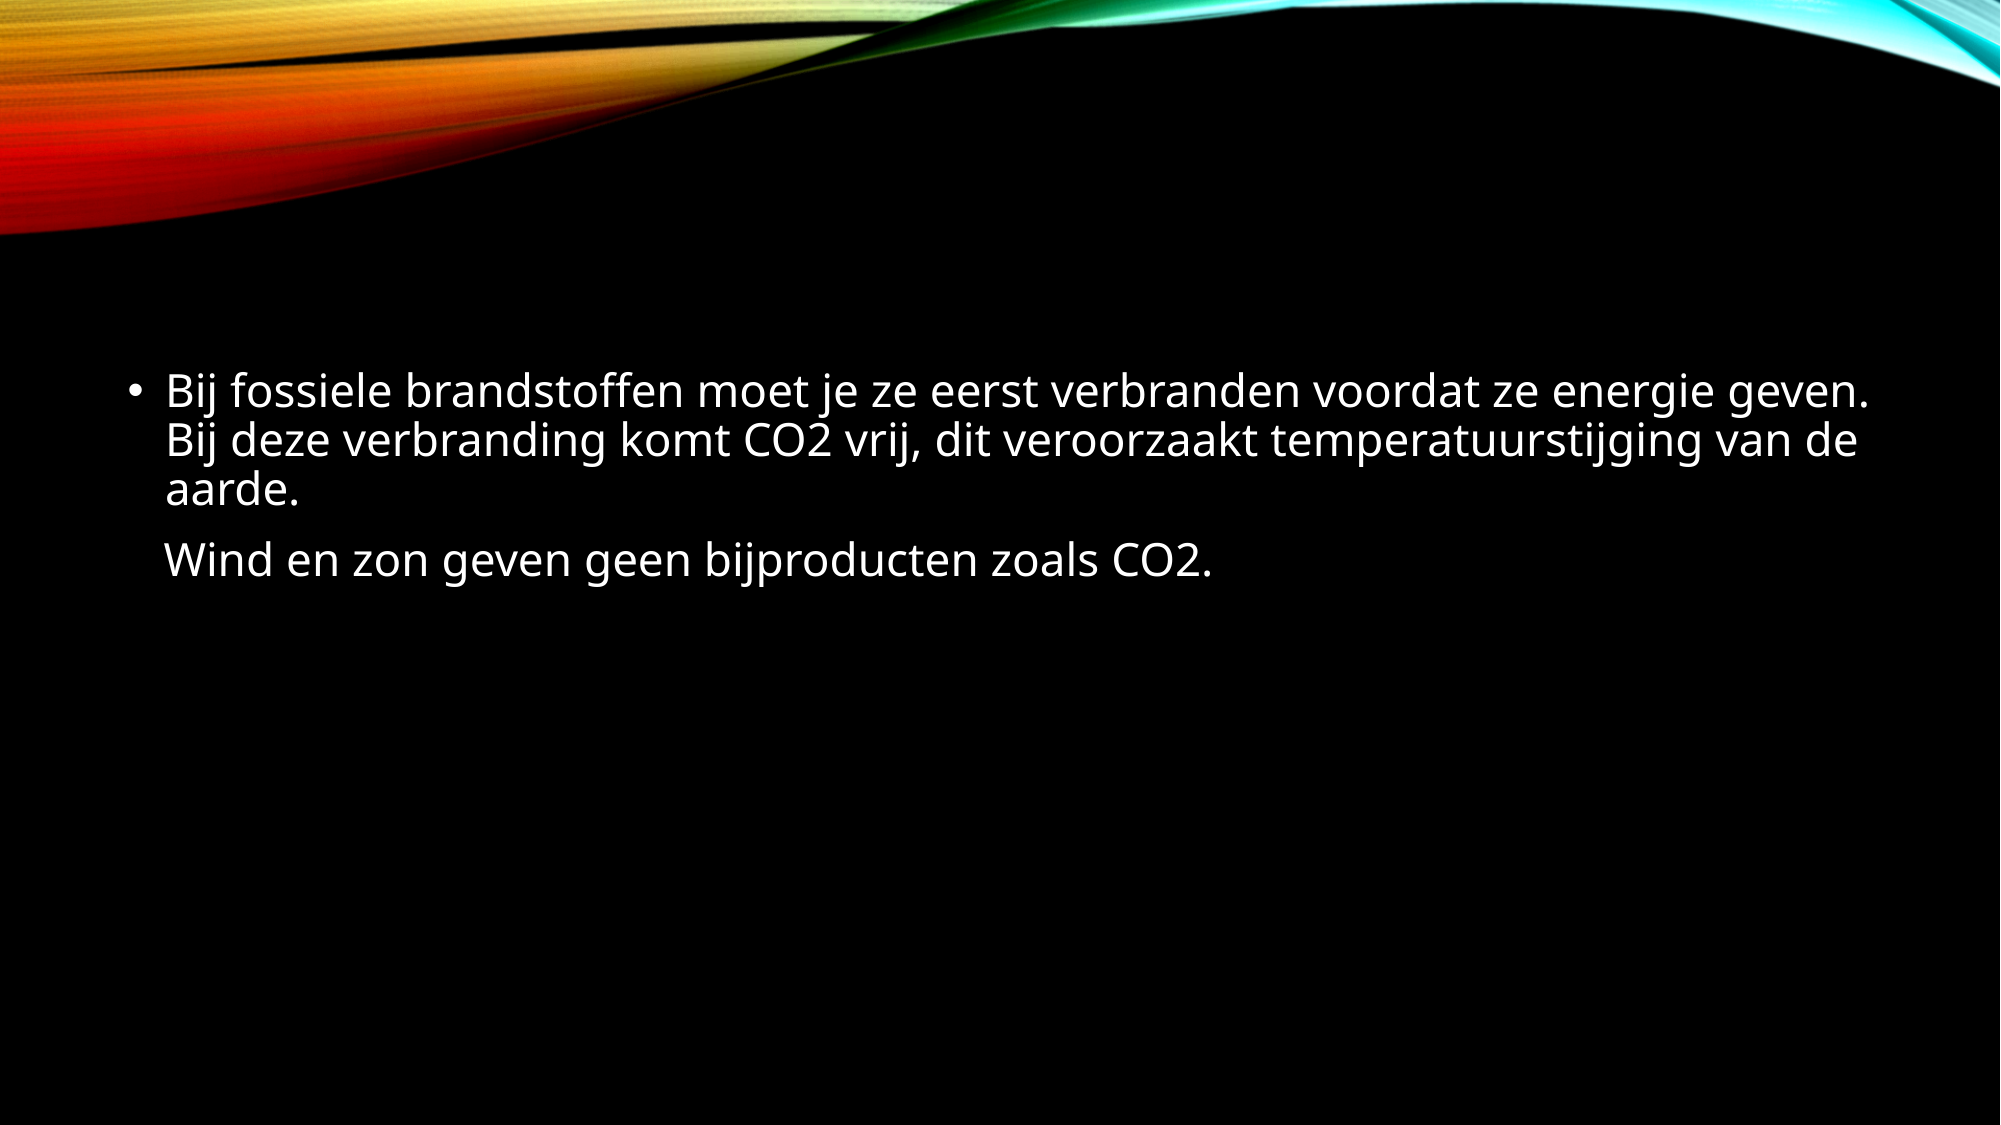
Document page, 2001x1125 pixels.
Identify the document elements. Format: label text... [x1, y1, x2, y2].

list Bij fossiele brandstoffen moet je ze eerst verbranden voordat ze energie geven. Bij deze verbranding komt CO2 vrij, dit veroorzaakt temperatuurstijging van de aarde. Wind en zon geven geen bijproducten zoals CO2. [112, 360, 1888, 1021]
picture [0, 0, 2000, 237]
